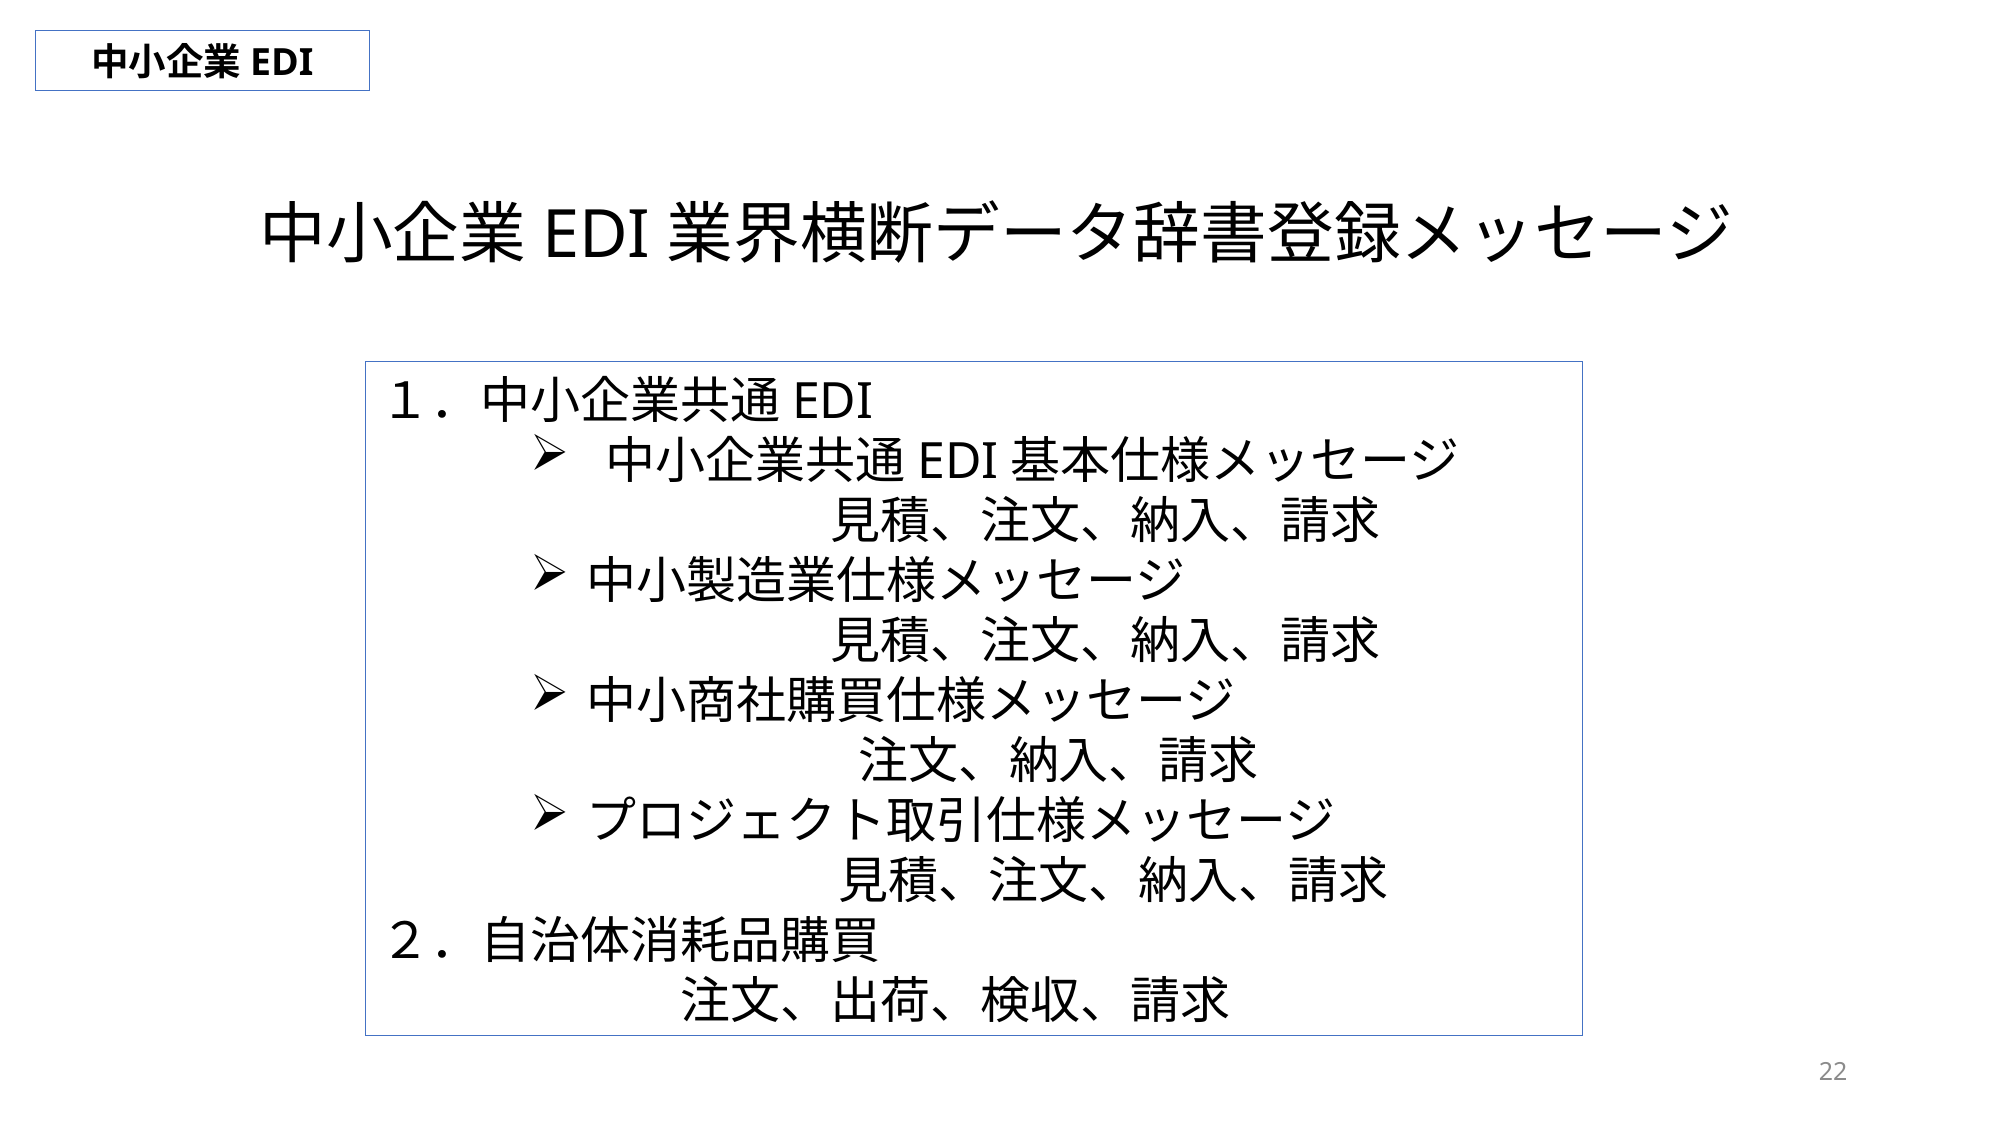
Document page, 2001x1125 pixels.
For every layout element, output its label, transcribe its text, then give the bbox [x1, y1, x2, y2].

text_box 中小企業EDI [35, 30, 370, 91]
slide_number 22 [1412, 1042, 1863, 1103]
text_box １．中小企業共通EDI 中小企業共通EDI基本仕様メッセージ 見積、注文、納入、請求 中小製造業仕様メッセージ 見積、注文、納入、請求 中小商社購買仕様メッセージ 注文、納入、請求 プロジェクト取引仕様メッセージ 見積、注文、納入、請求 ２．自治体消耗品購買 注文、出荷、検収、請求 [365, 361, 1583, 1036]
text_box 中小企業EDI業界横断データ辞書登録メッセージ [239, 183, 1754, 279]
